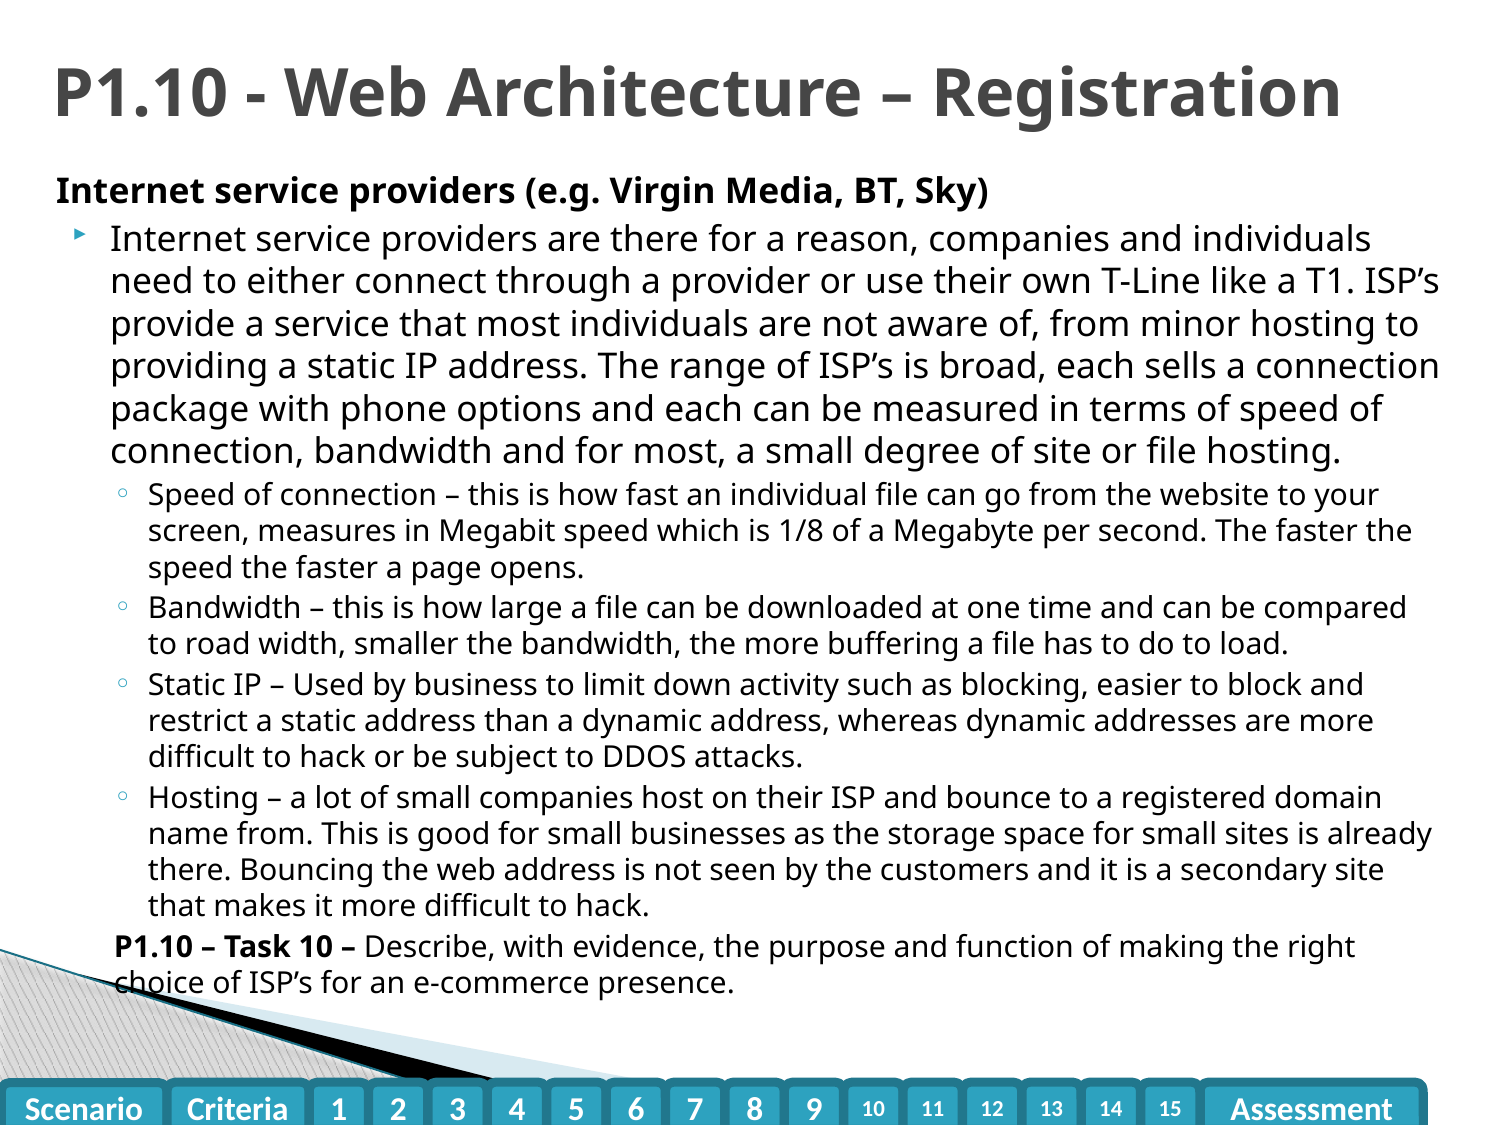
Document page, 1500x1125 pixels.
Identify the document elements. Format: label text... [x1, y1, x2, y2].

title P1.10 - Web Architecture – Registration [37, 19, 1471, 161]
list Internet service providers (e.g. Virgin Media, BT, Sky) Internet service providers are there for a reason, companies and individuals need to either connect through a provider or use their own T-Line like a T1. ISP’s provide a service that most individuals are not aware of, from minor hosting to providing a static IP address. The range of ISP’s is broad, each sells a connection package with phone options and each can be measured in terms of speed of connection, bandwidth and for most, a small degree of site or file hosting. Speed of connection – this is how fast an individual file can go from the website to your screen, measures in Megabit speed which is 1/8 of a Megabyte per second. The faster the speed the faster a page opens. Bandwidth – this is how large a file can be downloaded at one time and can be compared to road width, smaller the bandwidth, the more buffering a file has to do to load. Static IP – Used by business to limit down activity such as blocking, easier to block and restrict a static address than a dynamic address, whereas dynamic addresses are more difficult to hack or be subject to DDOS attacks. Hosting – a lot of small companies host on their ISP and bounce to a registered domain name from. This is good for small businesses as the storage space for small sites is already there. Bouncing the web address is not seen by the customers and it is a secondary site that makes it more difficult to hack. P1.10 – Task 10 – Describe, with evidence, the purpose and function of making the right choice of ISP’s for an e-commerce presence. [41, 160, 1459, 1059]
